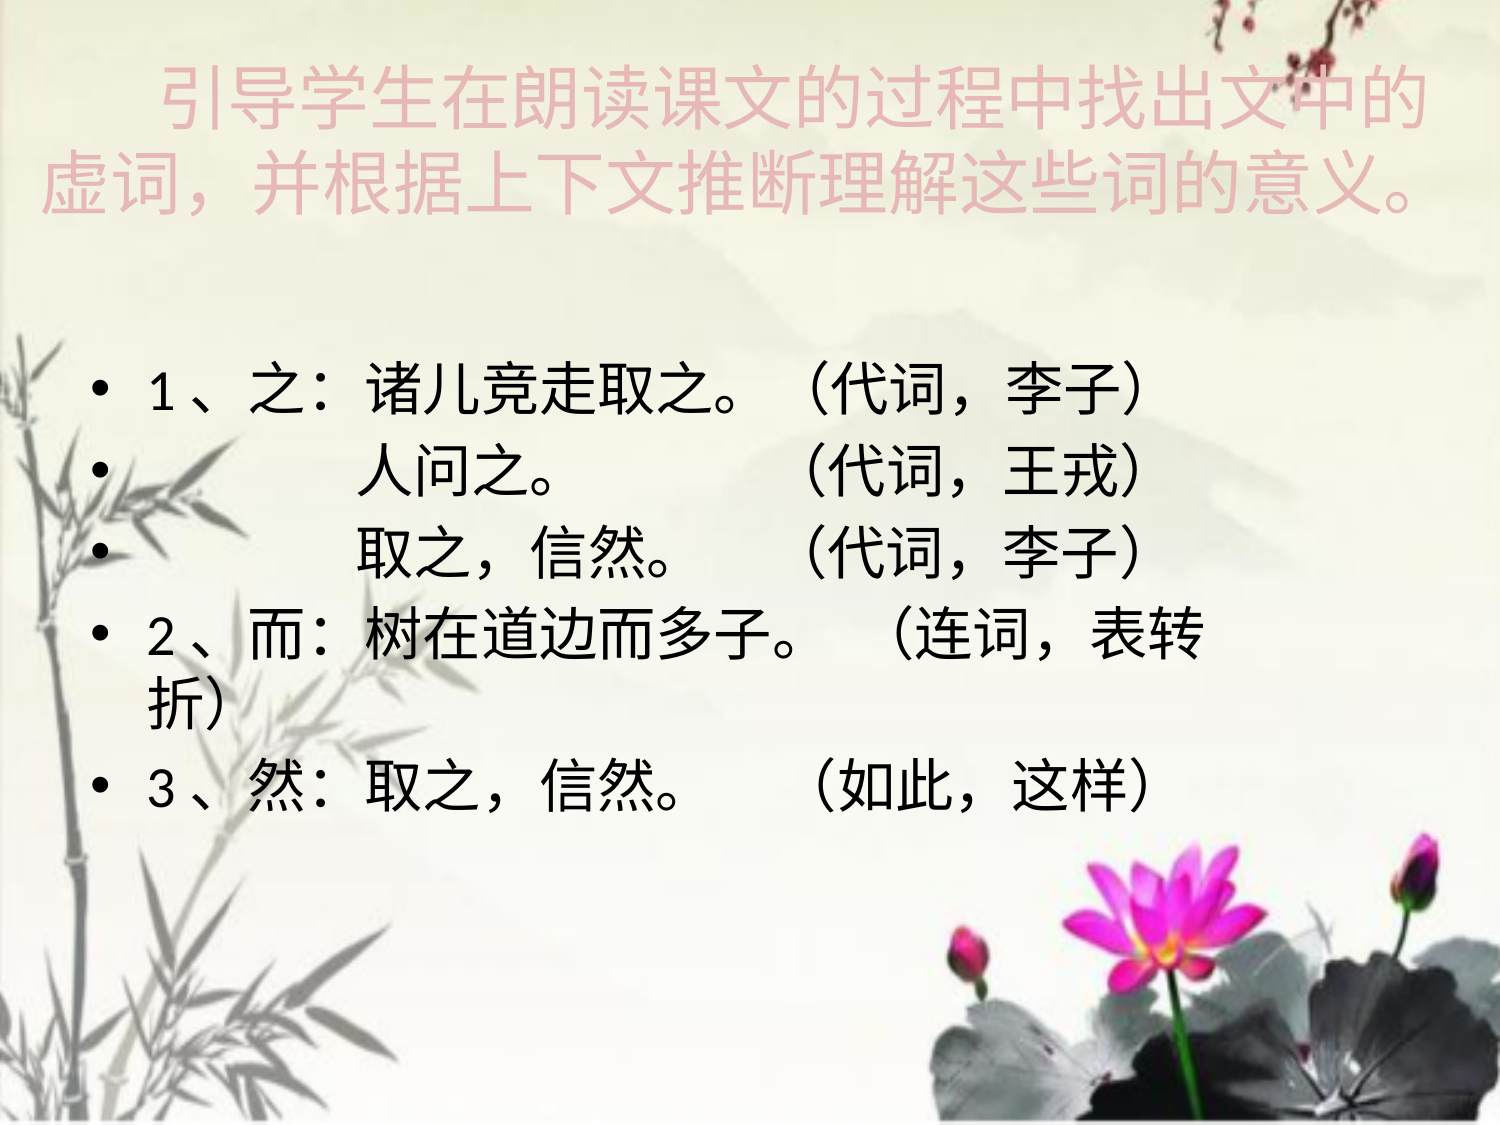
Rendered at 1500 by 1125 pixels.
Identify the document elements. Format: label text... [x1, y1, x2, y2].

picture [0, 0, 1500, 1125]
title 引导学生在朗读课文的过程中找出文中的虚词，并根据上下文推断理解这些词的意义。 [14, 45, 1481, 233]
list 1、之：诸儿竞走取之。（代词，李子） 人问之。 （代词，王戎） 取之，信然。 （代词，李子） 2、而：树在道边而多子。 （连词，表转折） 3、然：取之，信然。 （如此，这样） [75, 344, 1318, 1088]
